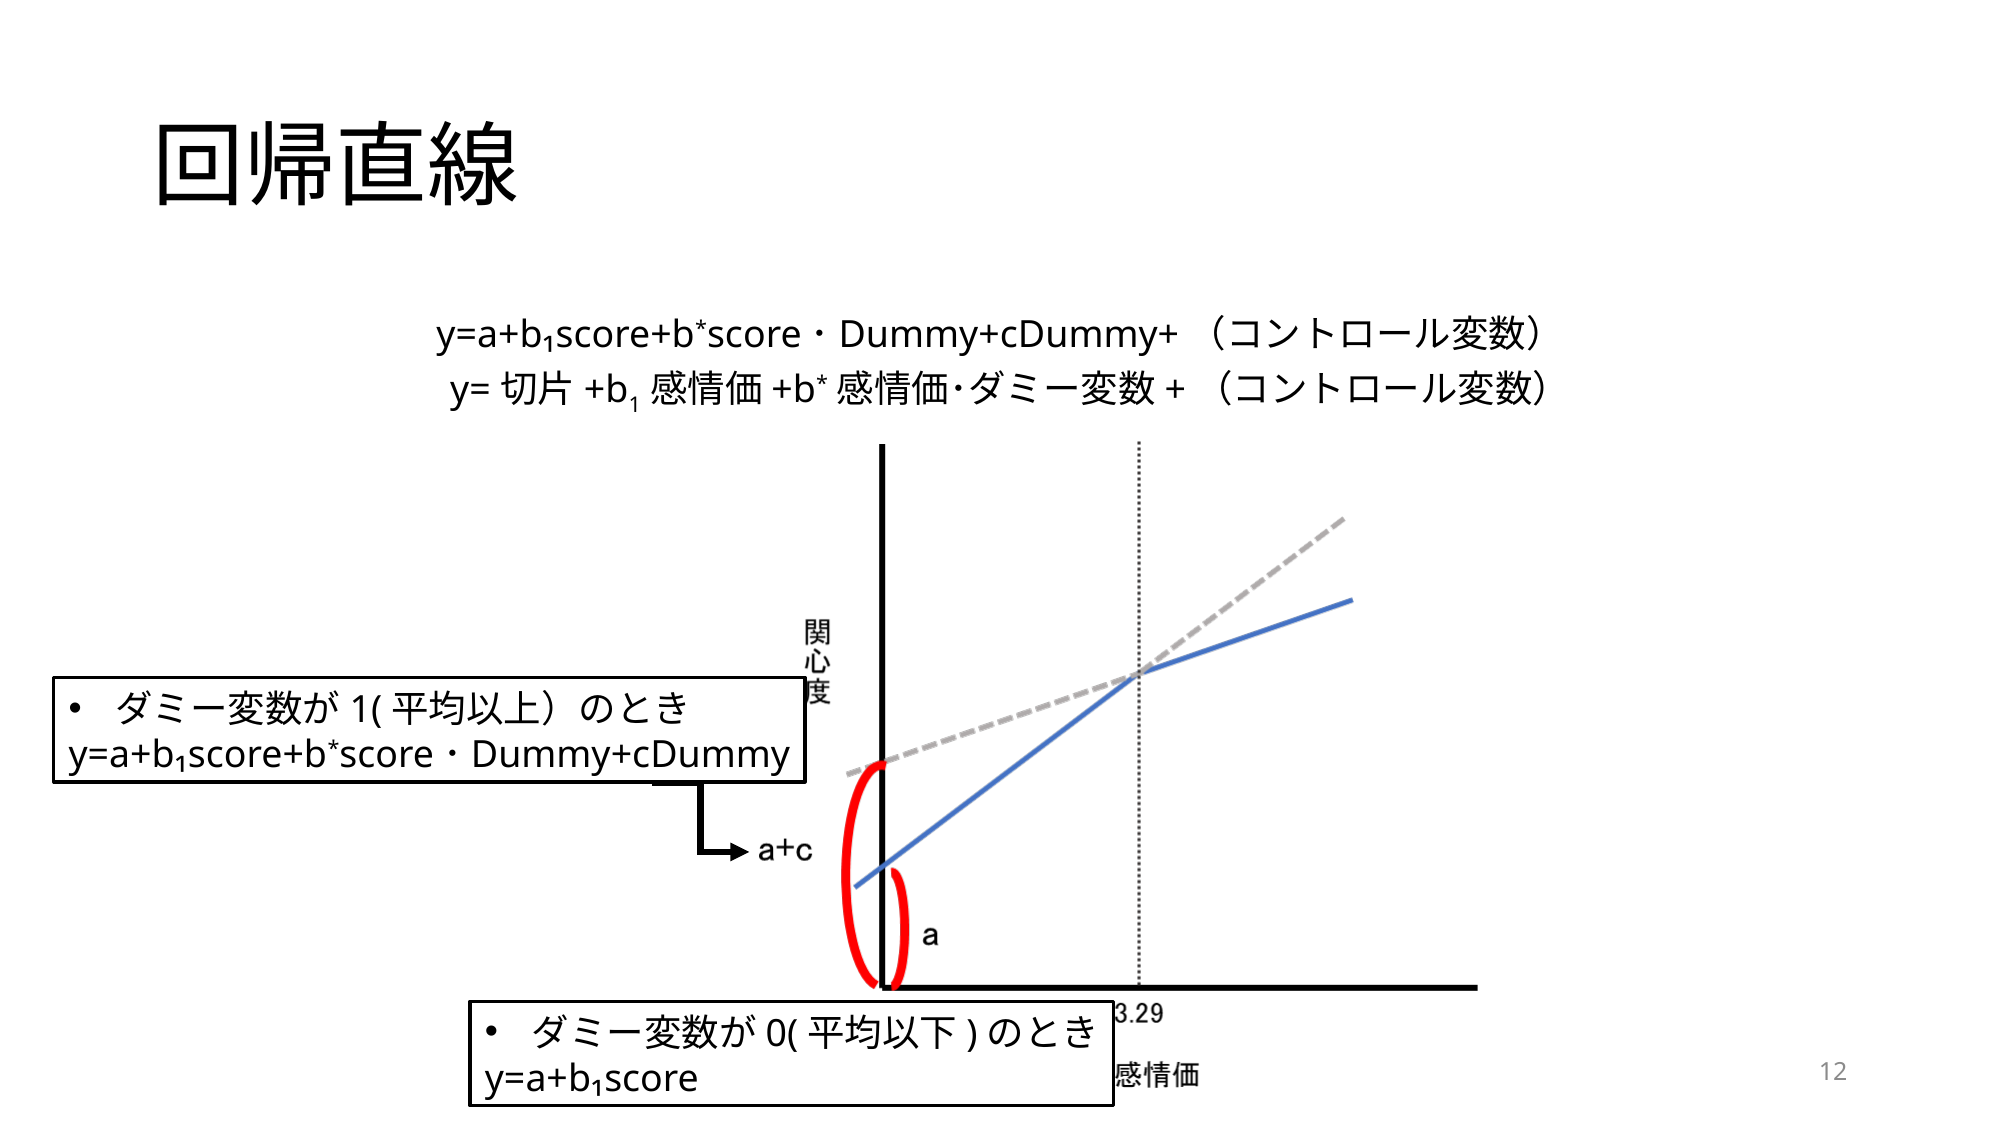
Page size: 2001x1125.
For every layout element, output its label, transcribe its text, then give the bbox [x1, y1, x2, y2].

slide_number 12 [1481, 1042, 1863, 1103]
text_box ダミー変数が0(平均以下)のとき y=a+b₁score [469, 1001, 734, 1106]
text_box y=a+b₁score+b*score･Dummy+cDummy+（コントロール変数） [421, 302, 1579, 363]
text_box ダミー変数が1(平均以上）のとき y=a+b₁score+b*score･Dummy+cDummy [53, 677, 734, 783]
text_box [651, 783, 750, 852]
title 回帰直線 [137, 59, 1863, 278]
picture [734, 441, 1481, 1108]
text_box y=切片+b1感情価+b*感情価･ダミー変数+（コントロール変数） [435, 357, 1585, 424]
